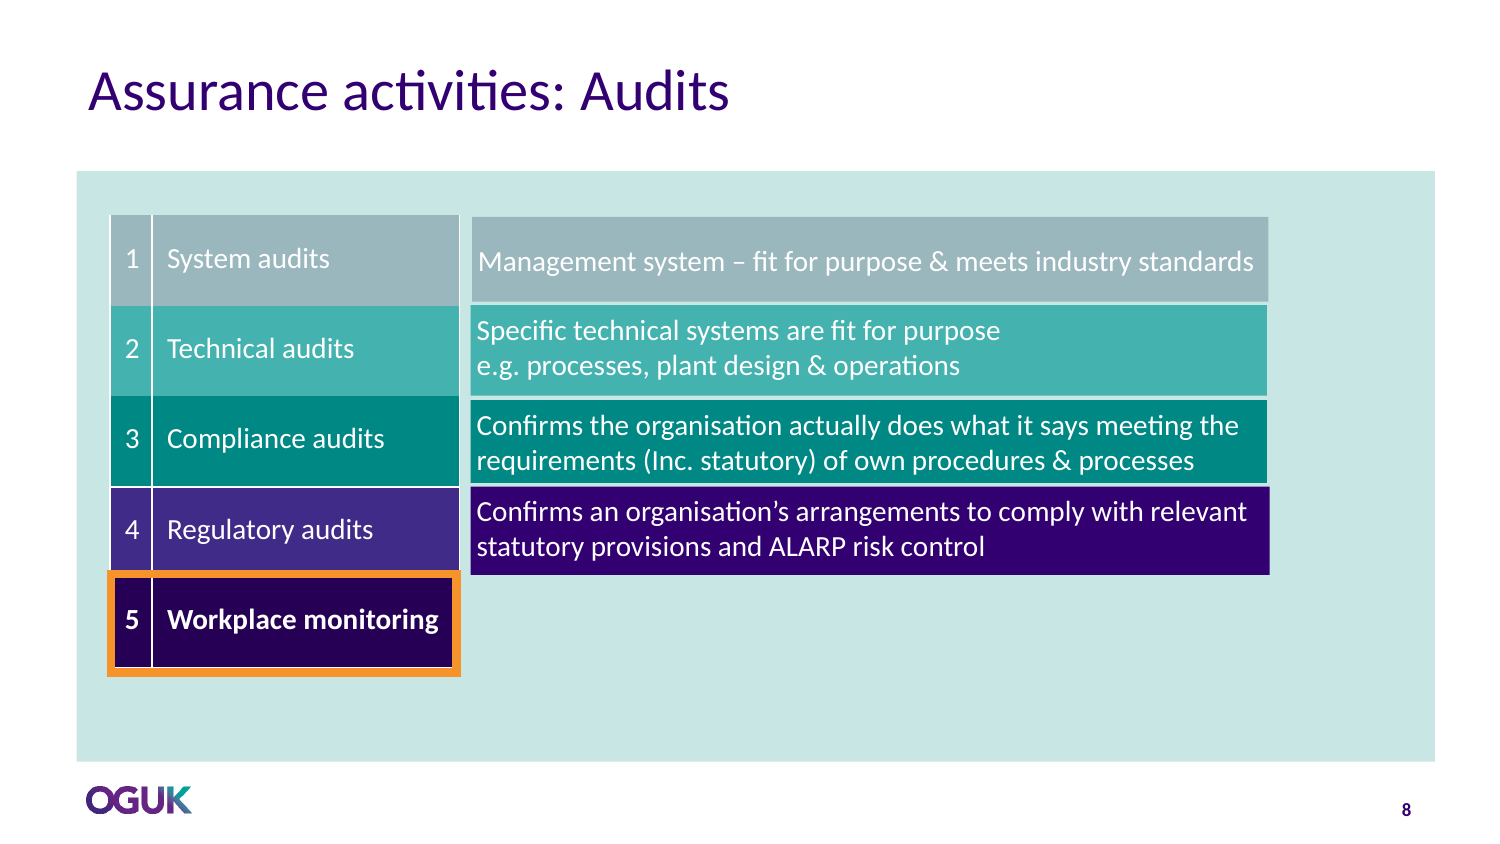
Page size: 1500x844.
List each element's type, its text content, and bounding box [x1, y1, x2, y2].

table_cell Technical audits [153, 306, 459, 396]
text_box [76, 170, 1436, 763]
table_cell Compliance audits [153, 396, 459, 486]
text_box Confirms the organisation actually does what it says meeting the requirements (Inc. statutory) of own procedures & processes [470, 400, 1267, 483]
table_header 1 [111, 215, 151, 306]
text_box Management system – fit for purpose & meets industry standards [472, 216, 1269, 302]
table_cell 3 [111, 396, 151, 486]
slide_number 8 [1352, 800, 1412, 818]
text_box Confirms an organisation’s arrangements to comply with relevant statutory provisions and ALARP risk control [470, 486, 1270, 575]
table_cell Regulatory audits [153, 488, 459, 576]
table_header System audits [153, 215, 459, 306]
text_box Specific technical systems are fit for purpose e.g. processes, plant design & operations [470, 305, 1267, 396]
text_box [110, 573, 458, 673]
picture [76, 778, 200, 822]
table_cell 2 [111, 306, 151, 396]
title Assurance activities: Audits [88, 38, 1412, 145]
table_cell 4 [111, 488, 151, 573]
